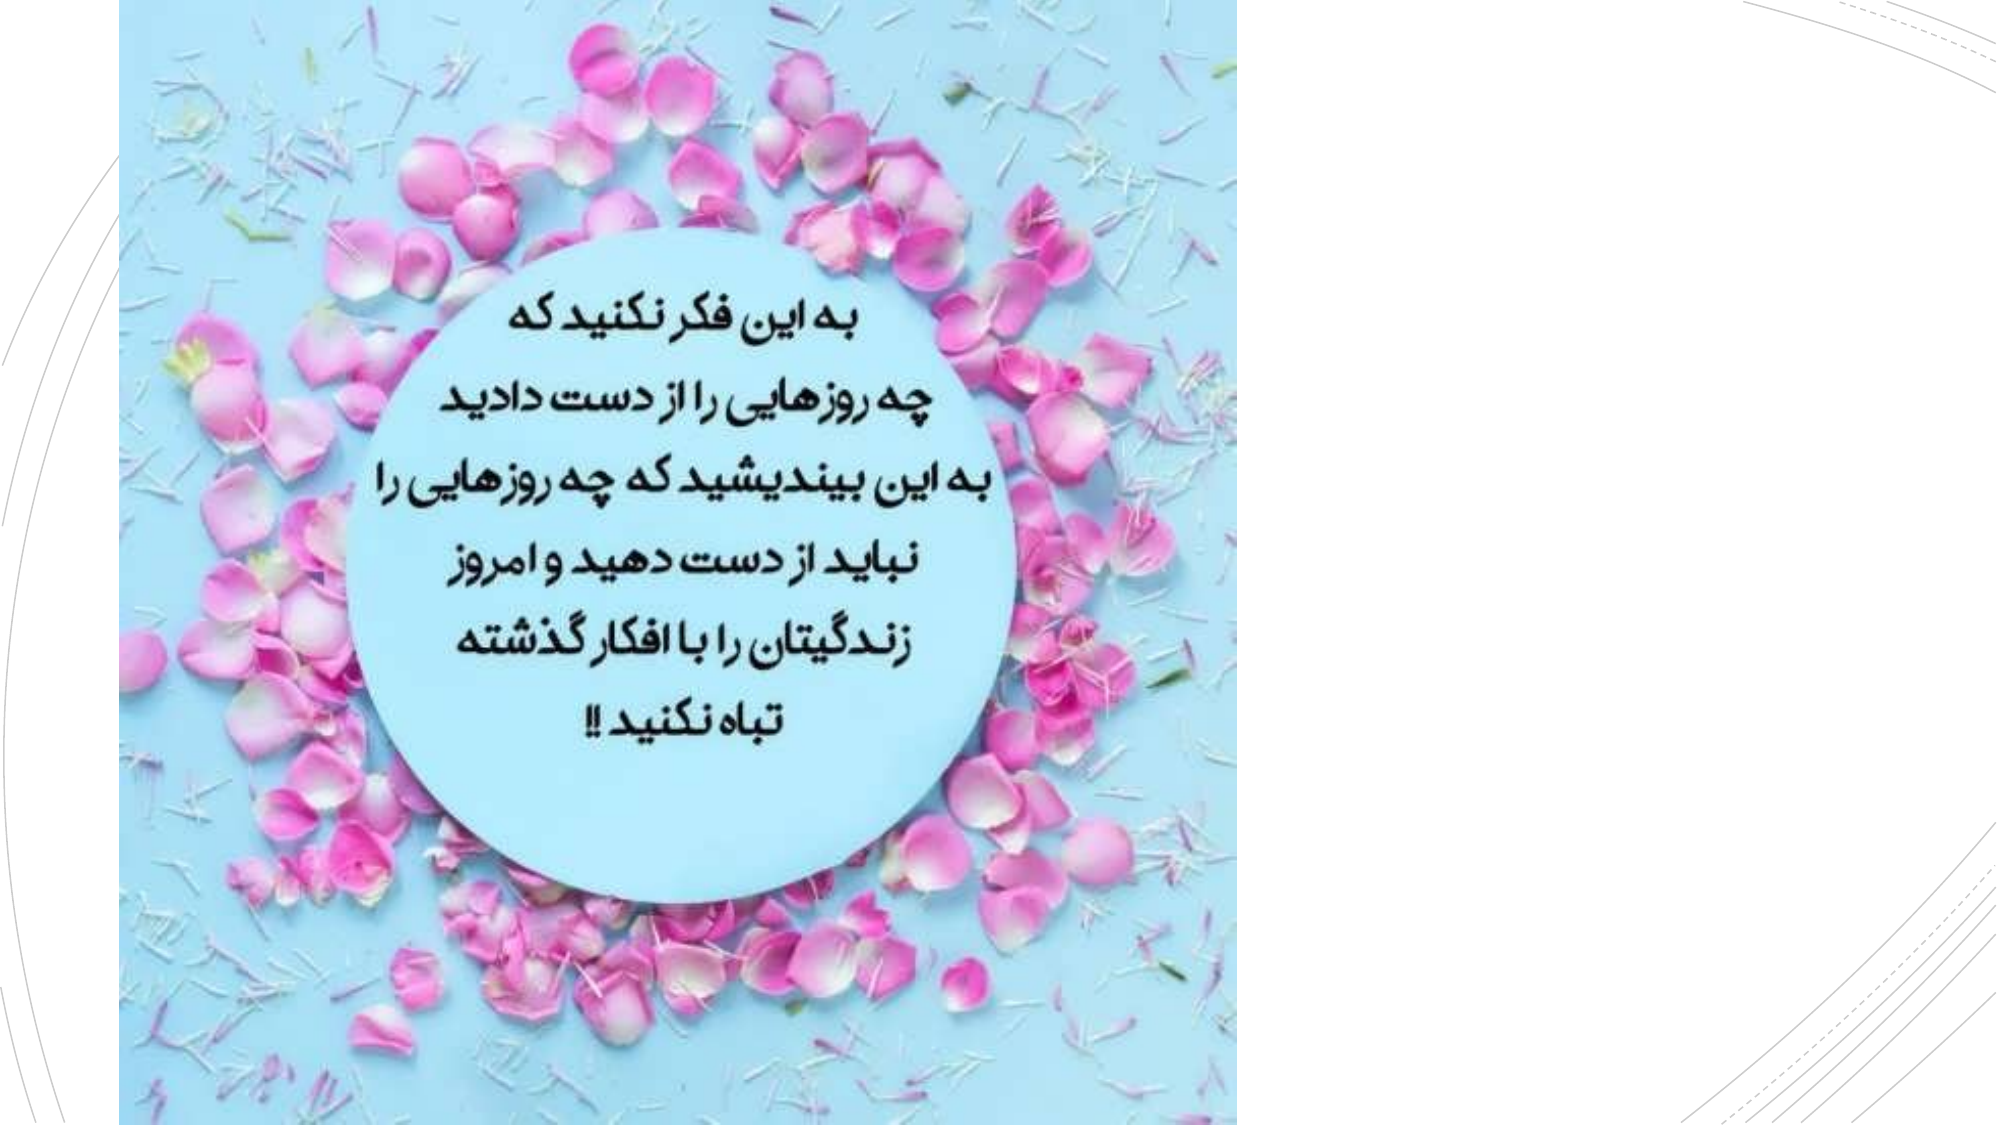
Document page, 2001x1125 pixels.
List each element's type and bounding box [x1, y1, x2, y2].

list [119, 0, 1237, 1125]
